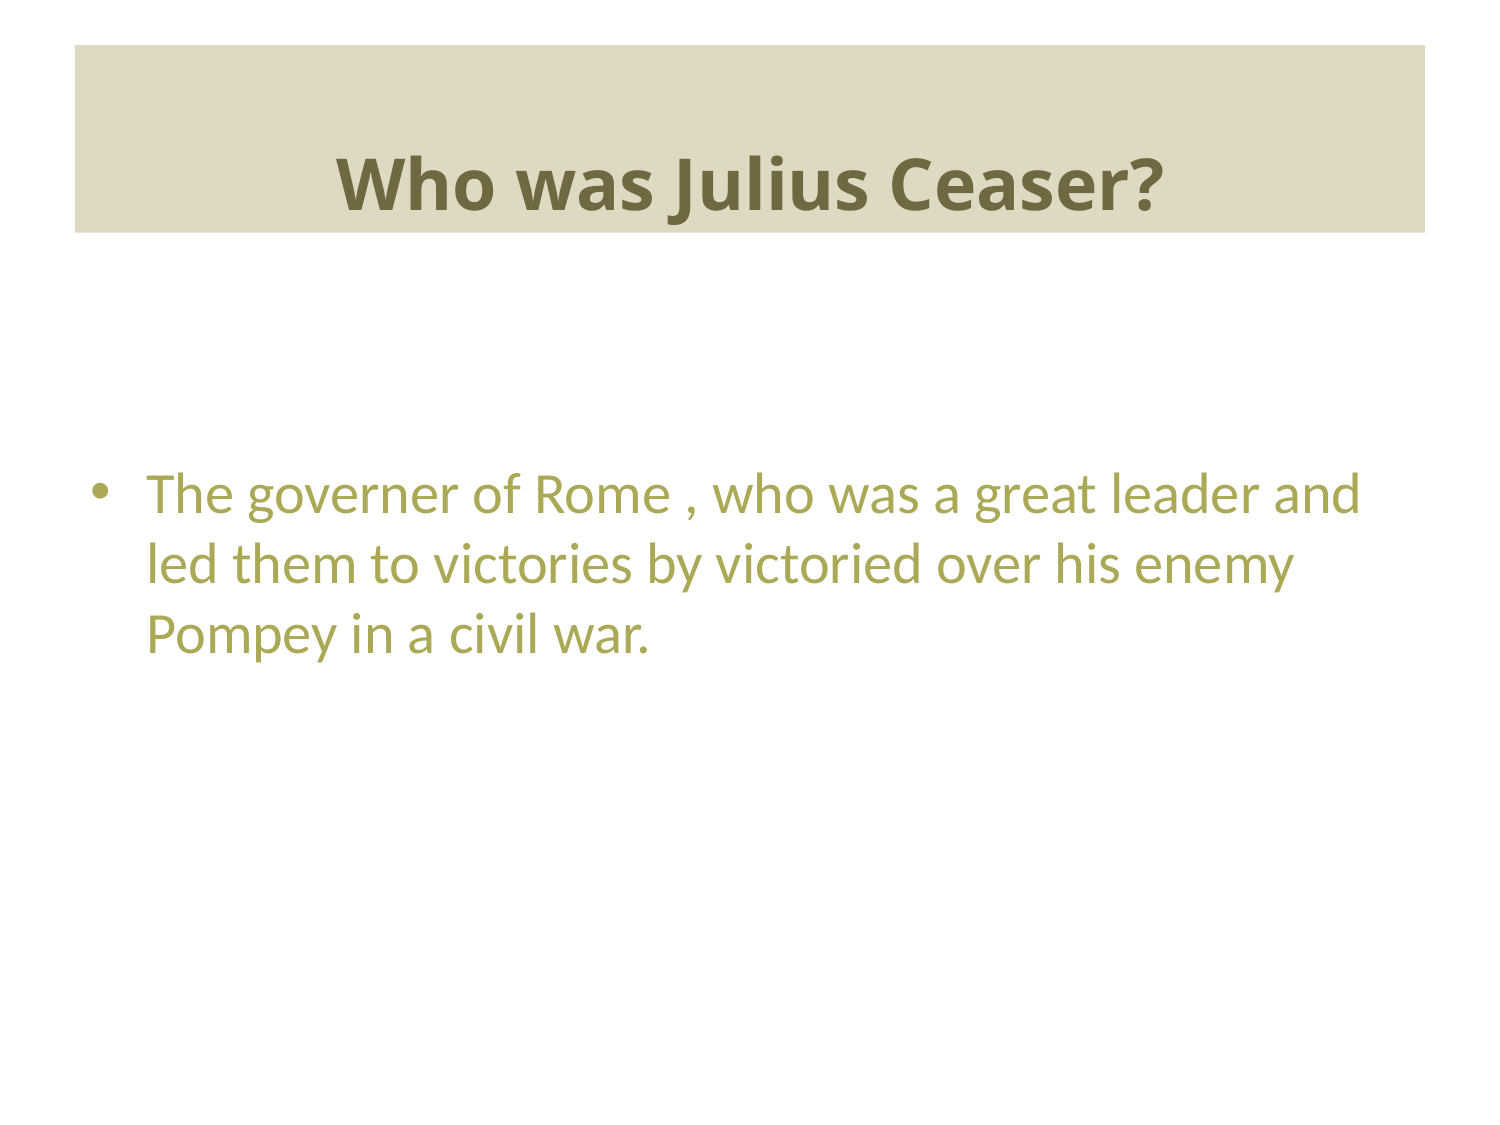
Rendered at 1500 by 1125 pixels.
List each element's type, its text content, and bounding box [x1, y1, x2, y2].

list The governer of Rome , who was a great leader and led them to victories by victoried over his enemy Pompey in a civil war. [75, 262, 1425, 1005]
title Who was Julius Ceaser? [75, 45, 1425, 233]
